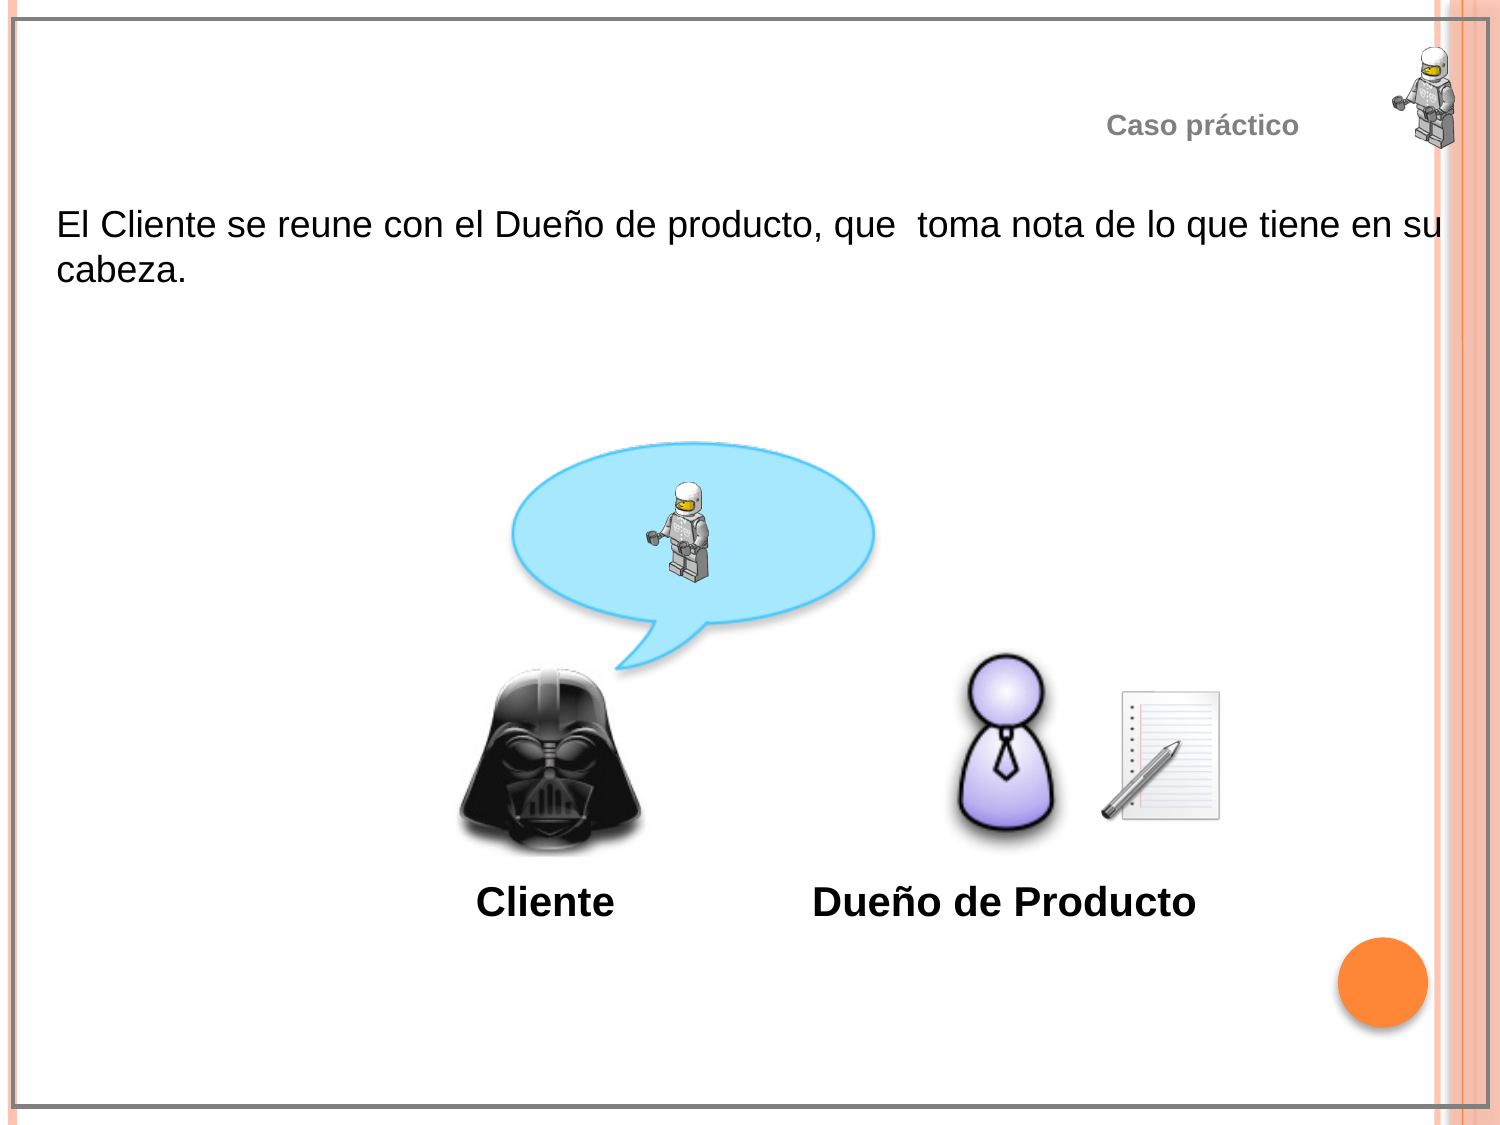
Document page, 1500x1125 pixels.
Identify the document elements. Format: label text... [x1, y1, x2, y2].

text_box Dueño de Producto [805, 875, 1204, 926]
picture [1383, 37, 1463, 157]
text_box Caso práctico [1099, 106, 1324, 157]
text_box El Cliente se reune con el Dueño de producto, que toma nota de lo que tiene en su cabeza. [50, 200, 1450, 332]
picture [1099, 687, 1238, 826]
picture [451, 424, 901, 860]
text_box Cliente [469, 875, 622, 926]
text_box [12, 19, 1488, 1107]
picture [918, 621, 1094, 881]
